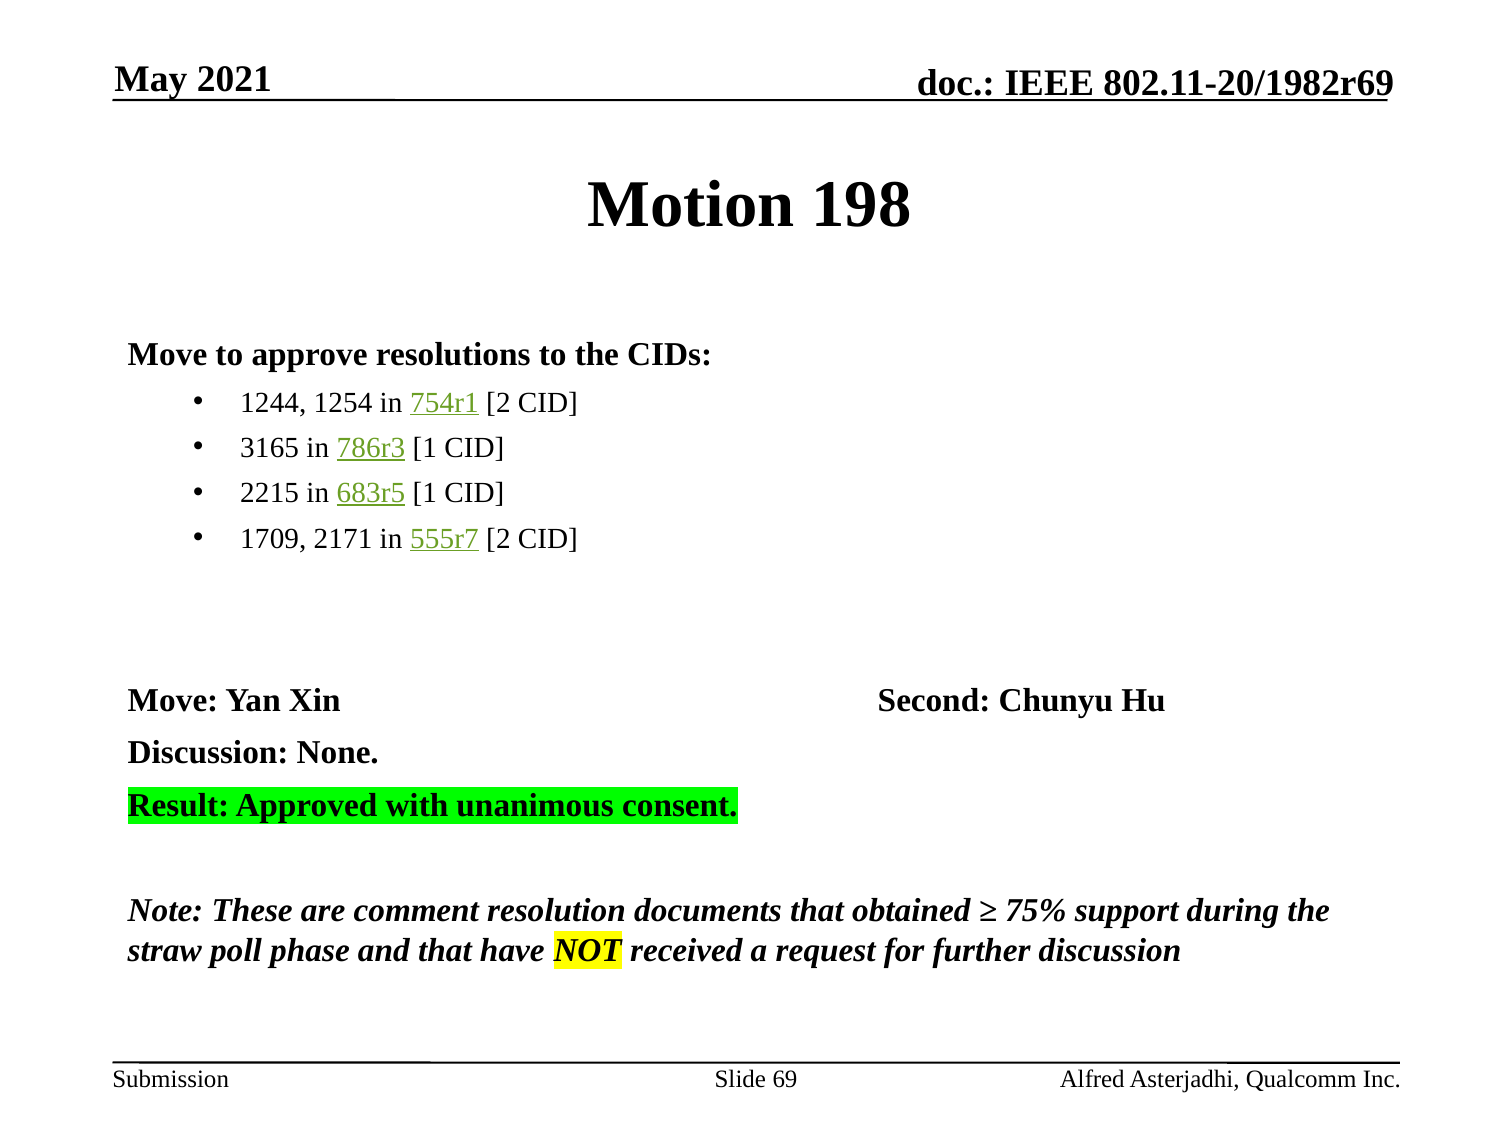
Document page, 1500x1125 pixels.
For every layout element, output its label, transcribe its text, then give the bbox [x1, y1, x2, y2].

list Move to approve resolutions to the CIDs: 1244, 1254 in 754r1 [2 CID] 3165 in 786r3 [1 CID] 2215 in 683r5 [1 CID] 1709, 2171 in 555r7 [2 CID] Move: Yan Xin Second: Chunyu Hu Discussion: None. Result: Approved with unanimous consent. Note: These are comment resolution documents that obtained ≥ 75% support during the straw poll phase and that have NOT received a request for further discussion [112, 324, 1388, 1000]
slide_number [114, 54, 423, 100]
footer Alfred Asterjadhi, Qualcomm Inc. [878, 1061, 1402, 1093]
title Motion 198 [112, 112, 1388, 288]
slide_number Slide 69 [712, 1061, 800, 1123]
